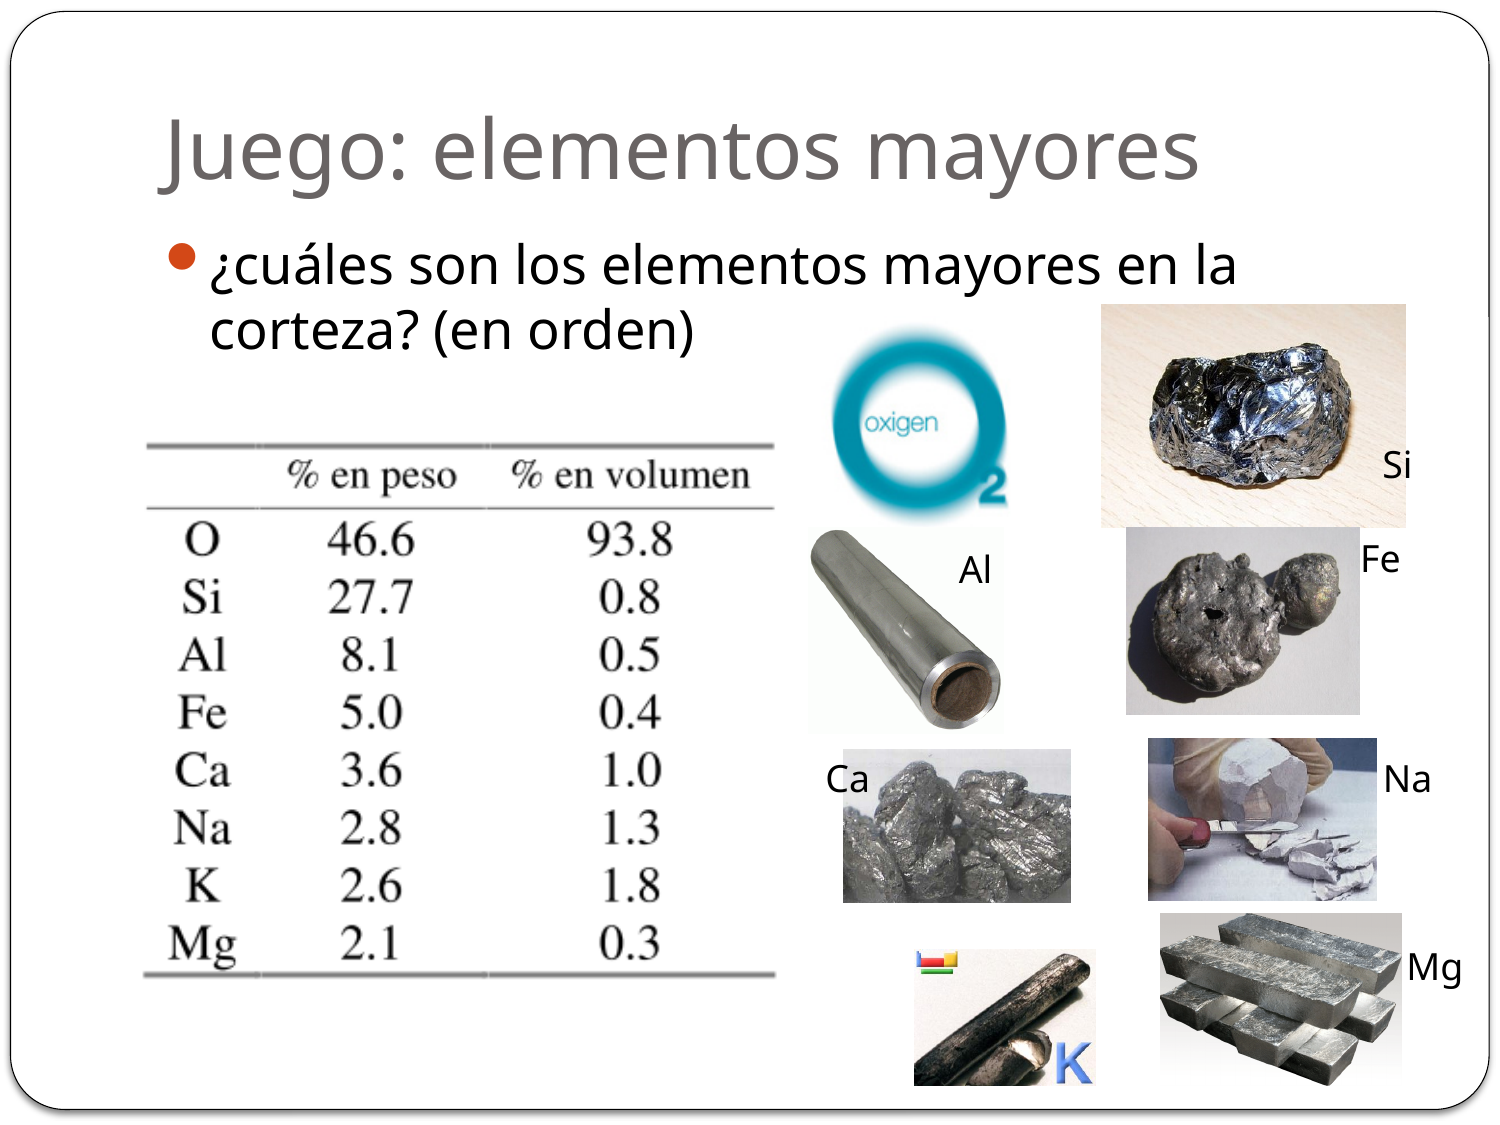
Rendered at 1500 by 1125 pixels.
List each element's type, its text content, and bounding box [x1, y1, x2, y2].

title Juego: elementos mayores [150, 23, 1425, 211]
picture [128, 433, 784, 989]
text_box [784, 304, 1477, 1086]
list ¿cuáles son los elementos mayores en la corteza? (en orden) [150, 222, 1425, 431]
